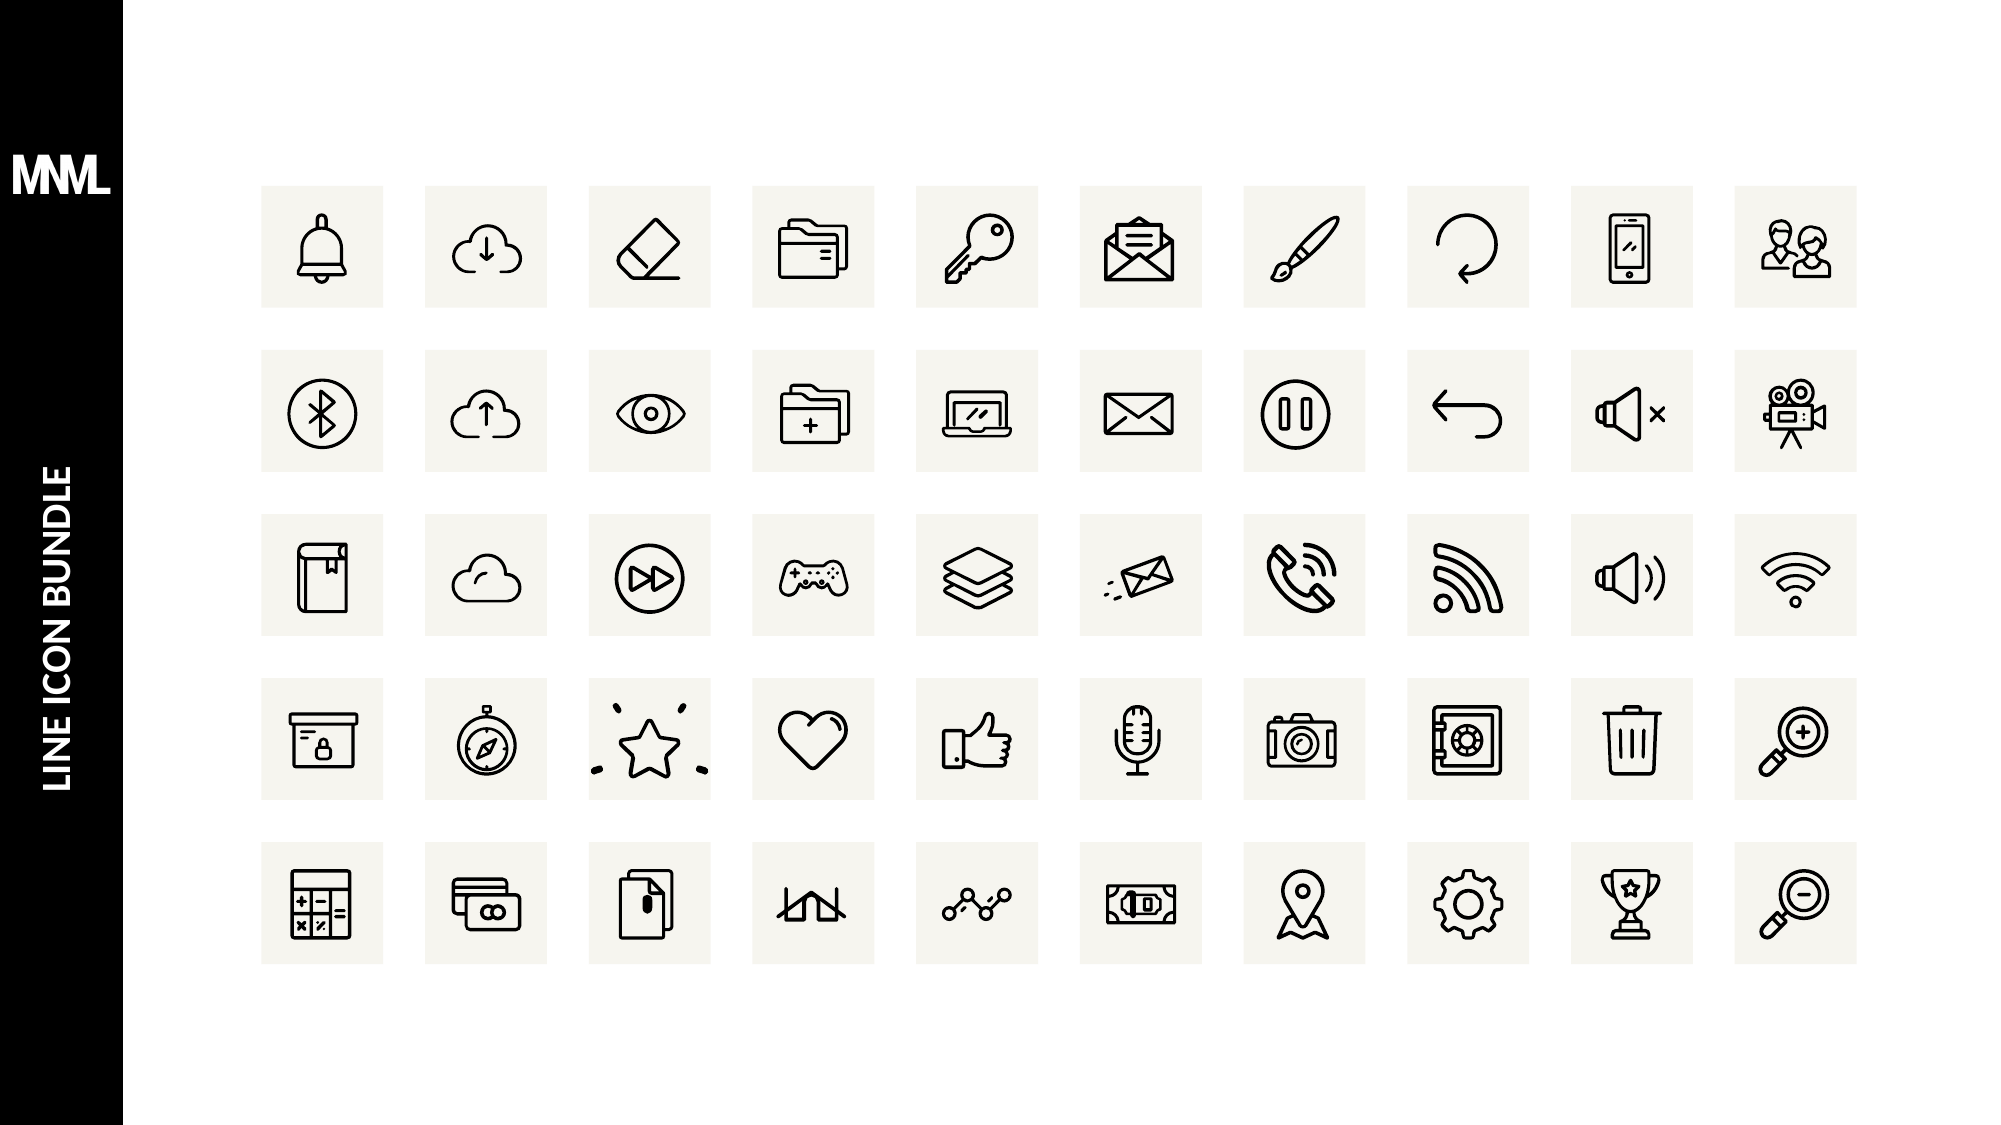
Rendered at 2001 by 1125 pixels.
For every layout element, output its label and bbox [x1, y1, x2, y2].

text_box [1760, 552, 1831, 577]
text_box [1644, 564, 1653, 593]
text_box [1433, 869, 1504, 940]
text_box [1432, 705, 1503, 776]
text_box [1789, 595, 1802, 609]
text_box [1276, 869, 1330, 940]
text_box [590, 702, 709, 779]
text_box [1763, 378, 1827, 450]
text_box [1107, 580, 1114, 586]
text_box [1260, 379, 1331, 450]
text_box [1649, 406, 1665, 423]
text_box [1433, 542, 1504, 614]
text_box [1600, 869, 1661, 940]
text_box [1300, 397, 1313, 431]
text_box [1432, 389, 1503, 439]
text_box [451, 553, 522, 603]
text_box [479, 401, 494, 427]
text_box [618, 869, 674, 940]
text_box [1113, 595, 1123, 601]
text_box [941, 711, 1012, 770]
text_box [941, 390, 1012, 438]
text_box [297, 542, 348, 614]
text_box [941, 887, 1012, 922]
text_box [1792, 225, 1832, 279]
text_box [1436, 213, 1498, 284]
text_box [614, 543, 685, 614]
text_box [288, 712, 359, 769]
text_box [1776, 574, 1816, 593]
text_box [780, 383, 851, 445]
text_box [1104, 216, 1175, 282]
text_box [978, 409, 988, 419]
text_box [778, 559, 849, 597]
text_box [775, 886, 847, 922]
text_box [1122, 705, 1153, 756]
text_box [944, 213, 1014, 284]
text_box [473, 571, 488, 585]
text_box [1266, 713, 1337, 768]
text_box [452, 224, 523, 274]
text_box [1758, 706, 1829, 778]
text_box [1120, 555, 1174, 598]
text_box [456, 705, 517, 776]
text_box [1761, 219, 1799, 270]
text_box [296, 213, 347, 284]
text_box [1103, 392, 1174, 436]
text_box [1114, 728, 1161, 776]
text_box [1595, 386, 1642, 442]
text_box [1608, 213, 1651, 284]
text_box [479, 236, 494, 261]
text_box [778, 218, 849, 279]
text_box [290, 869, 352, 940]
text_box [1266, 544, 1336, 614]
picture [0, 113, 122, 236]
text_box [966, 407, 979, 421]
text_box [1601, 705, 1663, 776]
text_box [450, 389, 521, 439]
text_box [1302, 542, 1337, 577]
text_box [643, 406, 659, 422]
text_box [616, 217, 681, 280]
text_box [1106, 884, 1177, 925]
text_box [777, 710, 848, 771]
text_box [952, 401, 1002, 426]
text_box [1278, 397, 1291, 431]
text_box [1759, 869, 1830, 940]
text_box [616, 393, 686, 435]
text_box [1653, 555, 1666, 601]
text_box [451, 877, 522, 932]
text_box [287, 378, 358, 450]
text_box [1595, 552, 1639, 605]
text_box [943, 546, 1014, 610]
text_box [1270, 215, 1340, 283]
